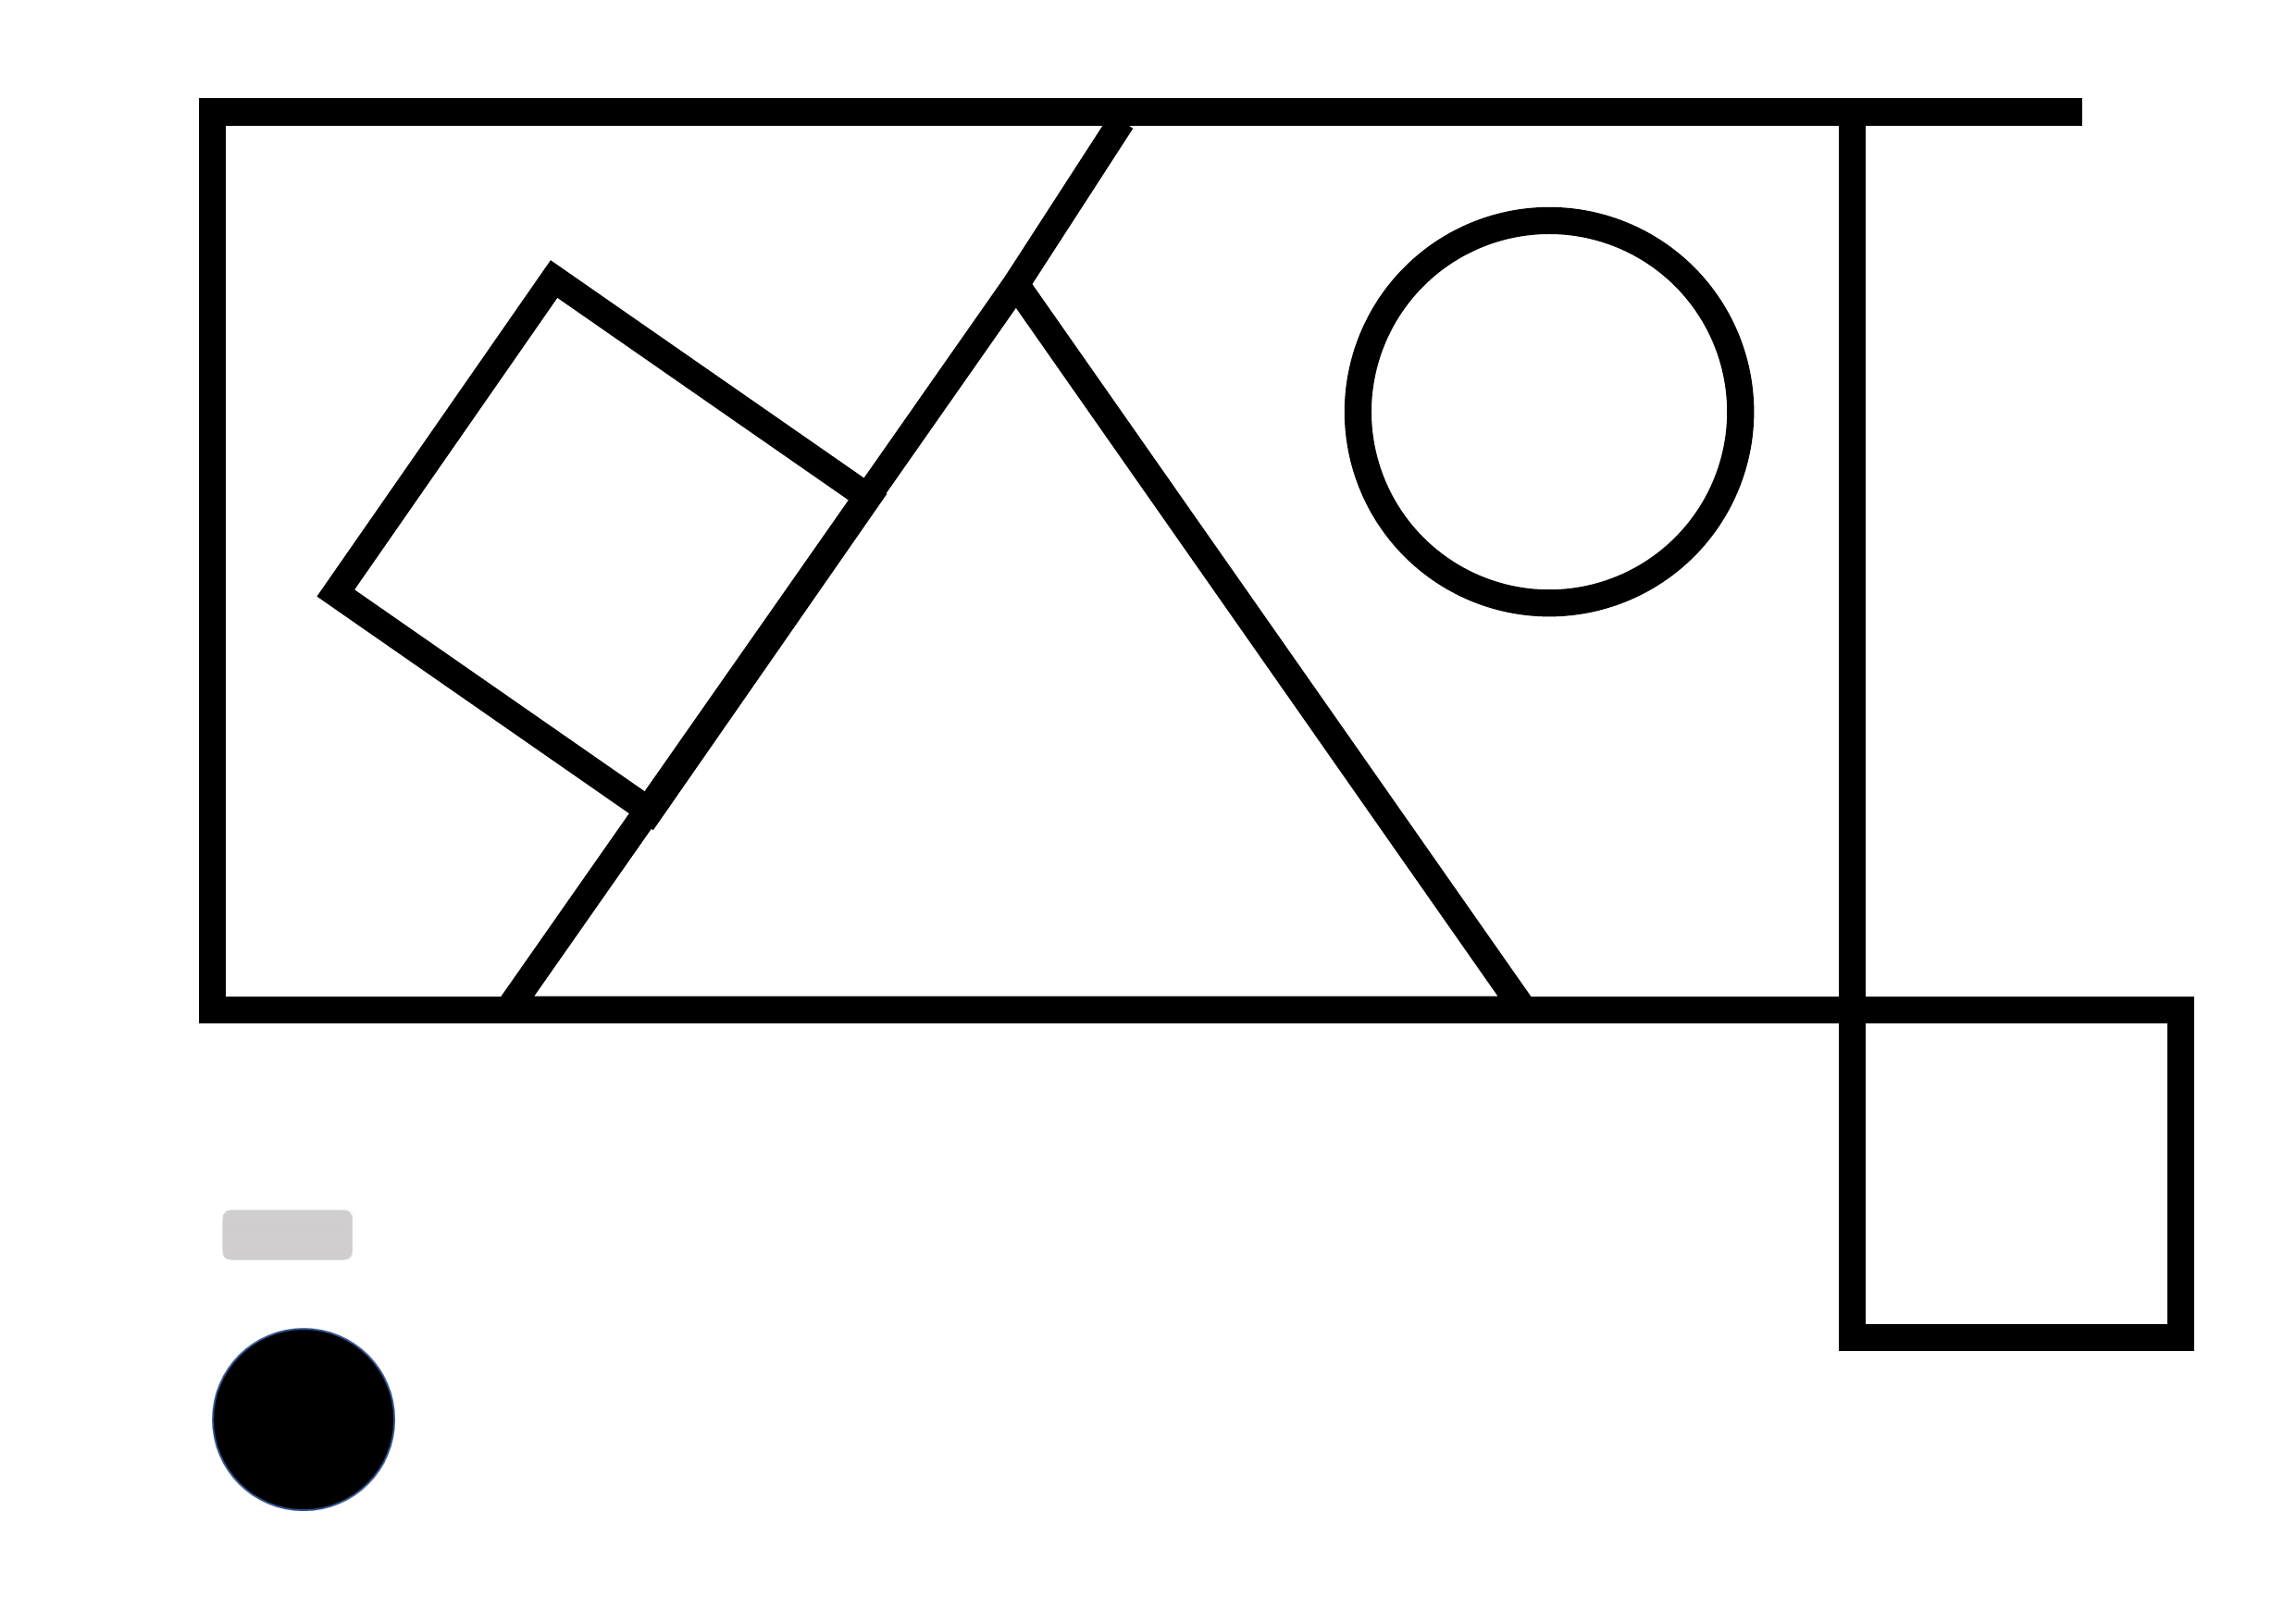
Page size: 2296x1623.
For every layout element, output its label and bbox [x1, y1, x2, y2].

text_box [1357, 219, 1742, 604]
text_box [506, 284, 1526, 1011]
picture [223, 1170, 352, 1300]
picture [212, 1328, 395, 1511]
text_box [1852, 1009, 2181, 1339]
text_box [334, 278, 870, 813]
text_box [212, 111, 1854, 1010]
text_box [1015, 120, 1123, 285]
